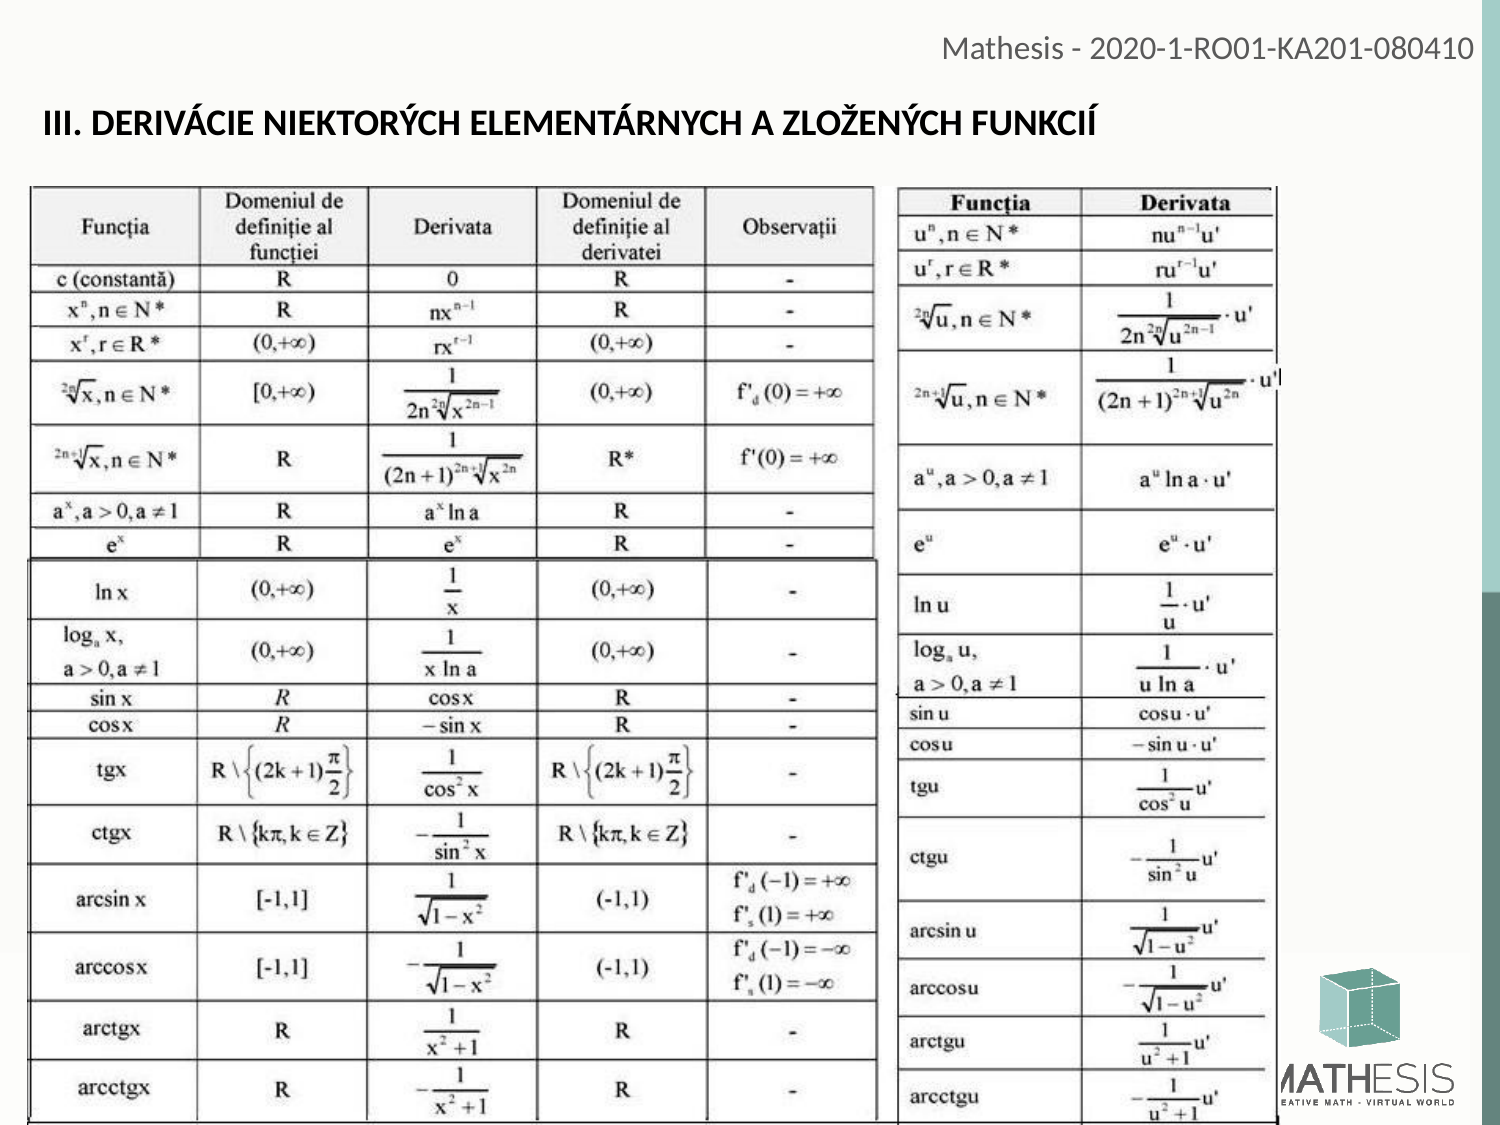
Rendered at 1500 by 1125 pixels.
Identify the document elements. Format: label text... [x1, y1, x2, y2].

text_box III. DERIVÁCIE NIEKTORÝCH ELEMENTÁRNYCH A ZLOŽENÝCH FUNKCIÍ [27, 90, 1428, 151]
picture [27, 185, 1281, 1125]
